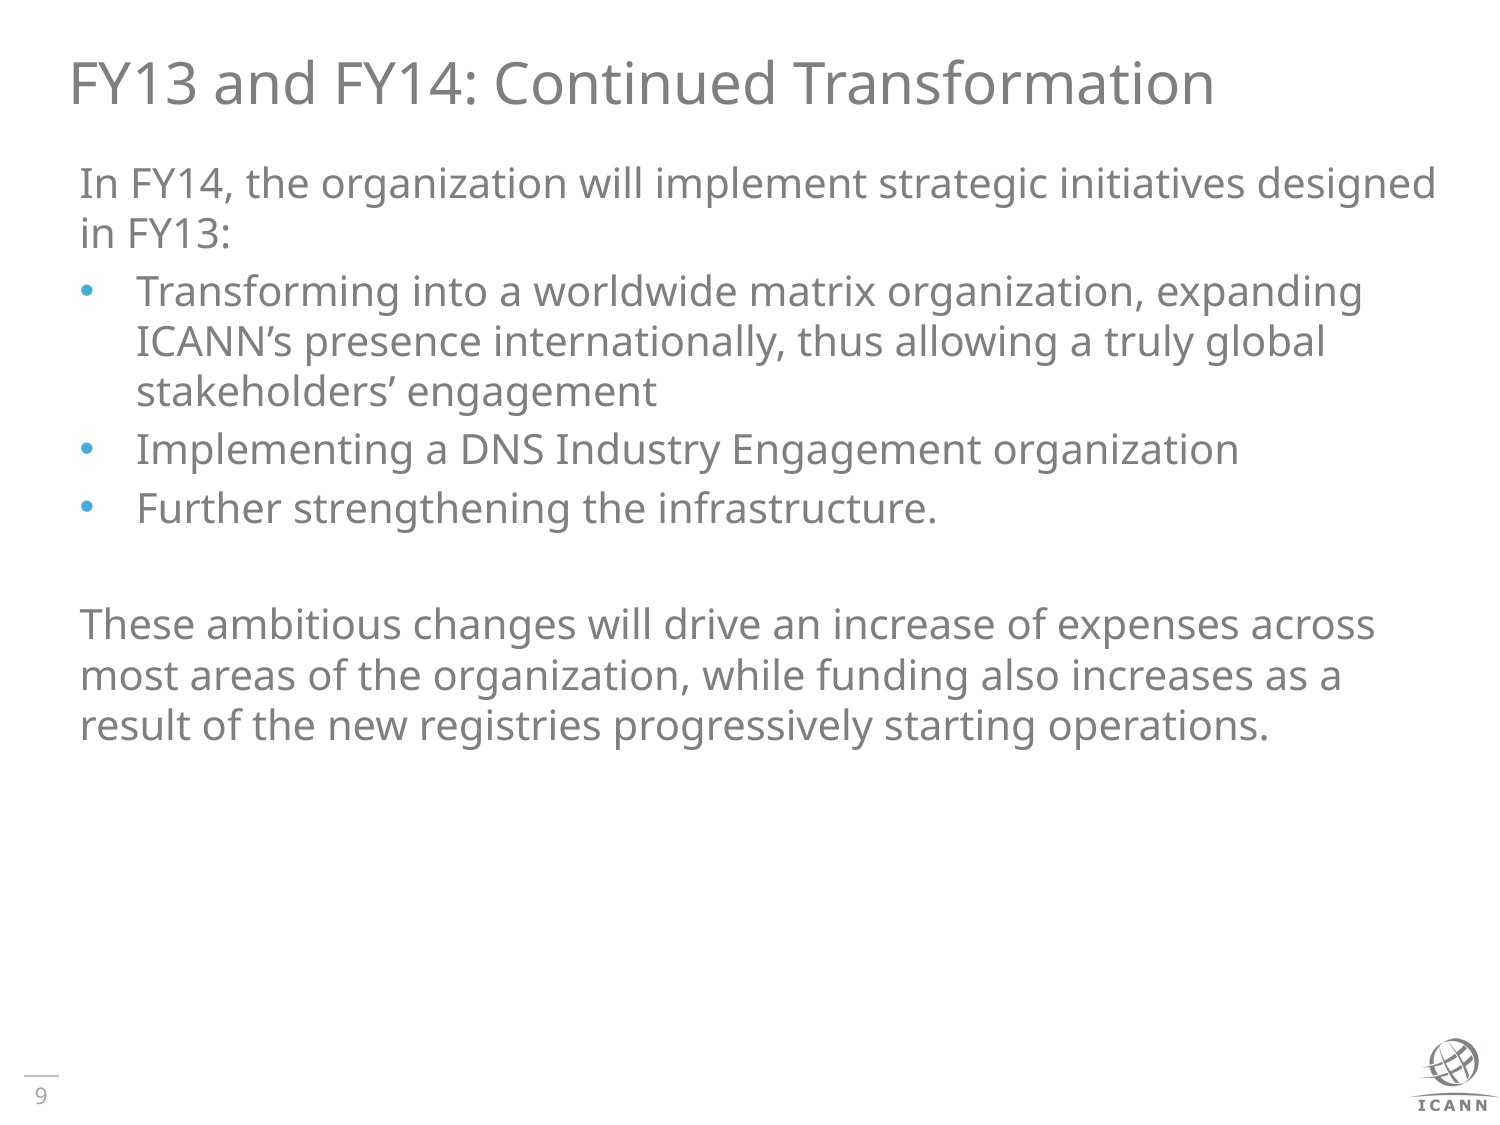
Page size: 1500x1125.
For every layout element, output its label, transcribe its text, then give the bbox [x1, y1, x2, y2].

list In FY14, the organization will implement strategic initiatives designed in FY13: Transforming into a worldwide matrix organization, expanding ICANN’s presence internationally, thus allowing a truly global stakeholders’ engagement Implementing a DNS Industry Engagement organization Further strengthening the infrastructure. These ambitious changes will drive an increase of expenses across most areas of the organization, while funding also increases as a result of the new registries progressively starting operations. [64, 150, 1459, 1024]
title FY13 and FY14: Continued Transformation [54, 52, 1471, 150]
picture [1409, 1038, 1500, 1111]
